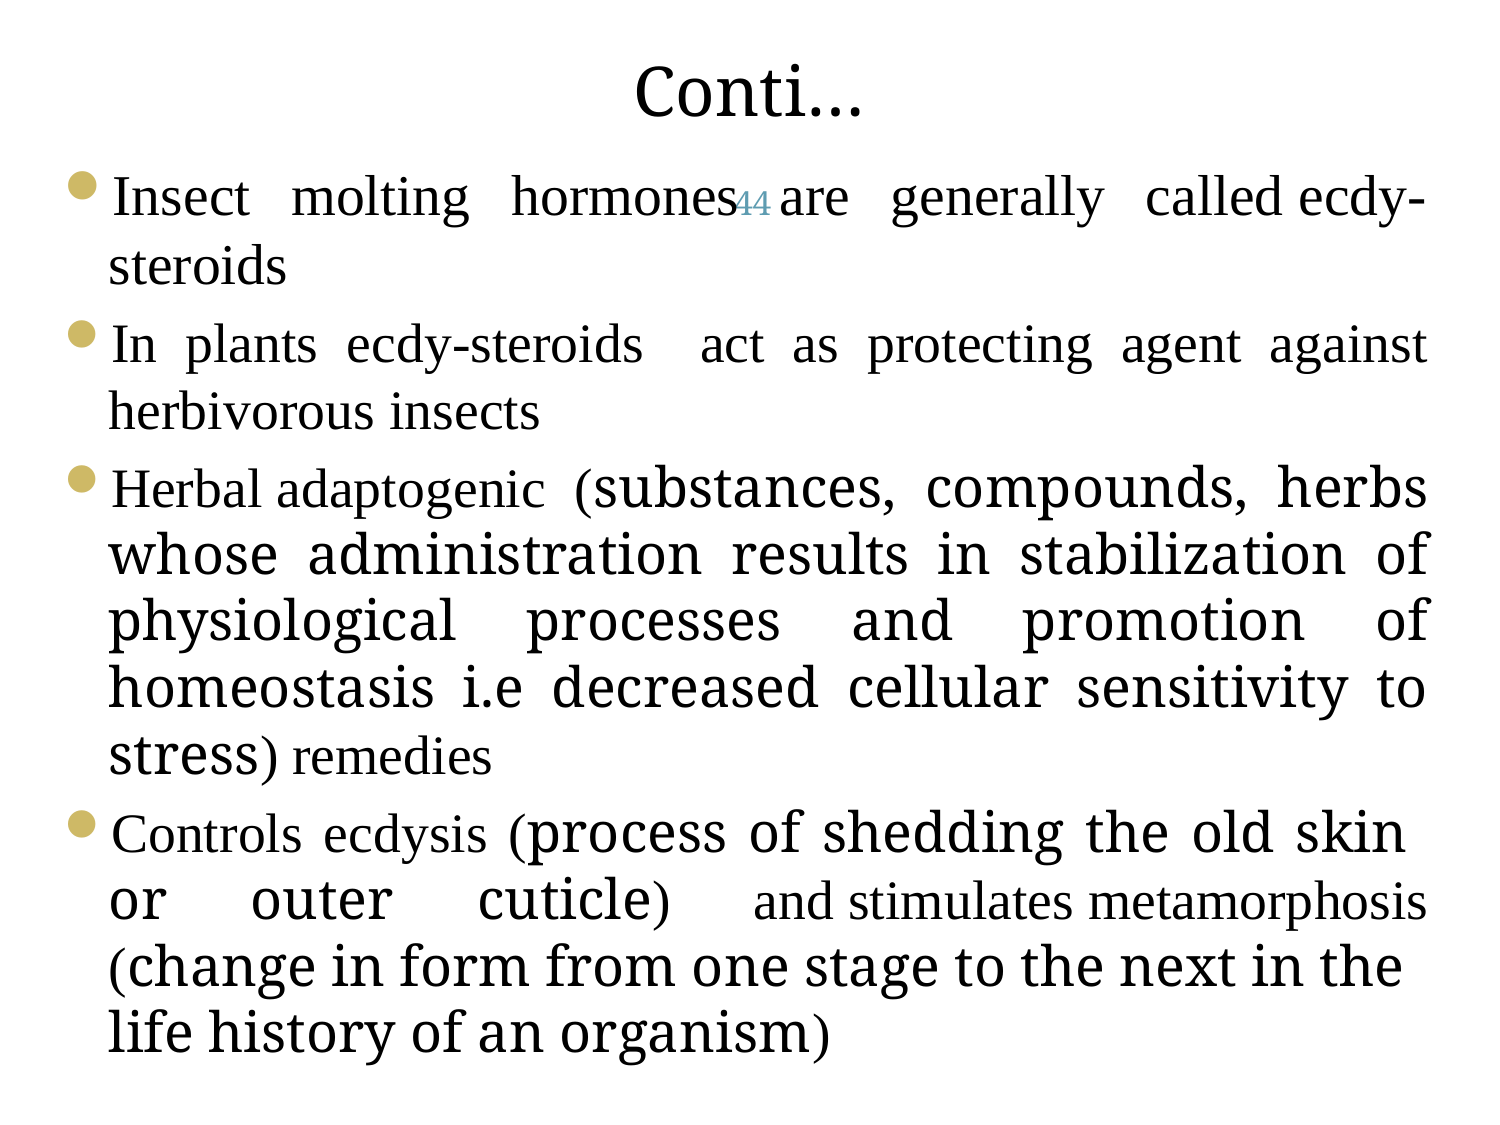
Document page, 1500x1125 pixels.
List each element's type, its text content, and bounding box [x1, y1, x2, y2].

title Conti… [49, 37, 1450, 138]
list Insect molting hormones are generally called ecdy-steroids In plants ecdy-steroids act as protecting agent against herbivorous insects Herbal adaptogenic (substances, compounds, herbs whose administration results in stabilization of physiological processes and promotion of homeostasis i.e decreased cellular sensitivity to stress) remedies Controls ecdysis (process of shedding the old skin or outer cuticle) and stimulates metamorphosis (change in form from one stage to the next in the life history of an organism) [49, 149, 1445, 1075]
slide_number 44 [715, 168, 791, 241]
